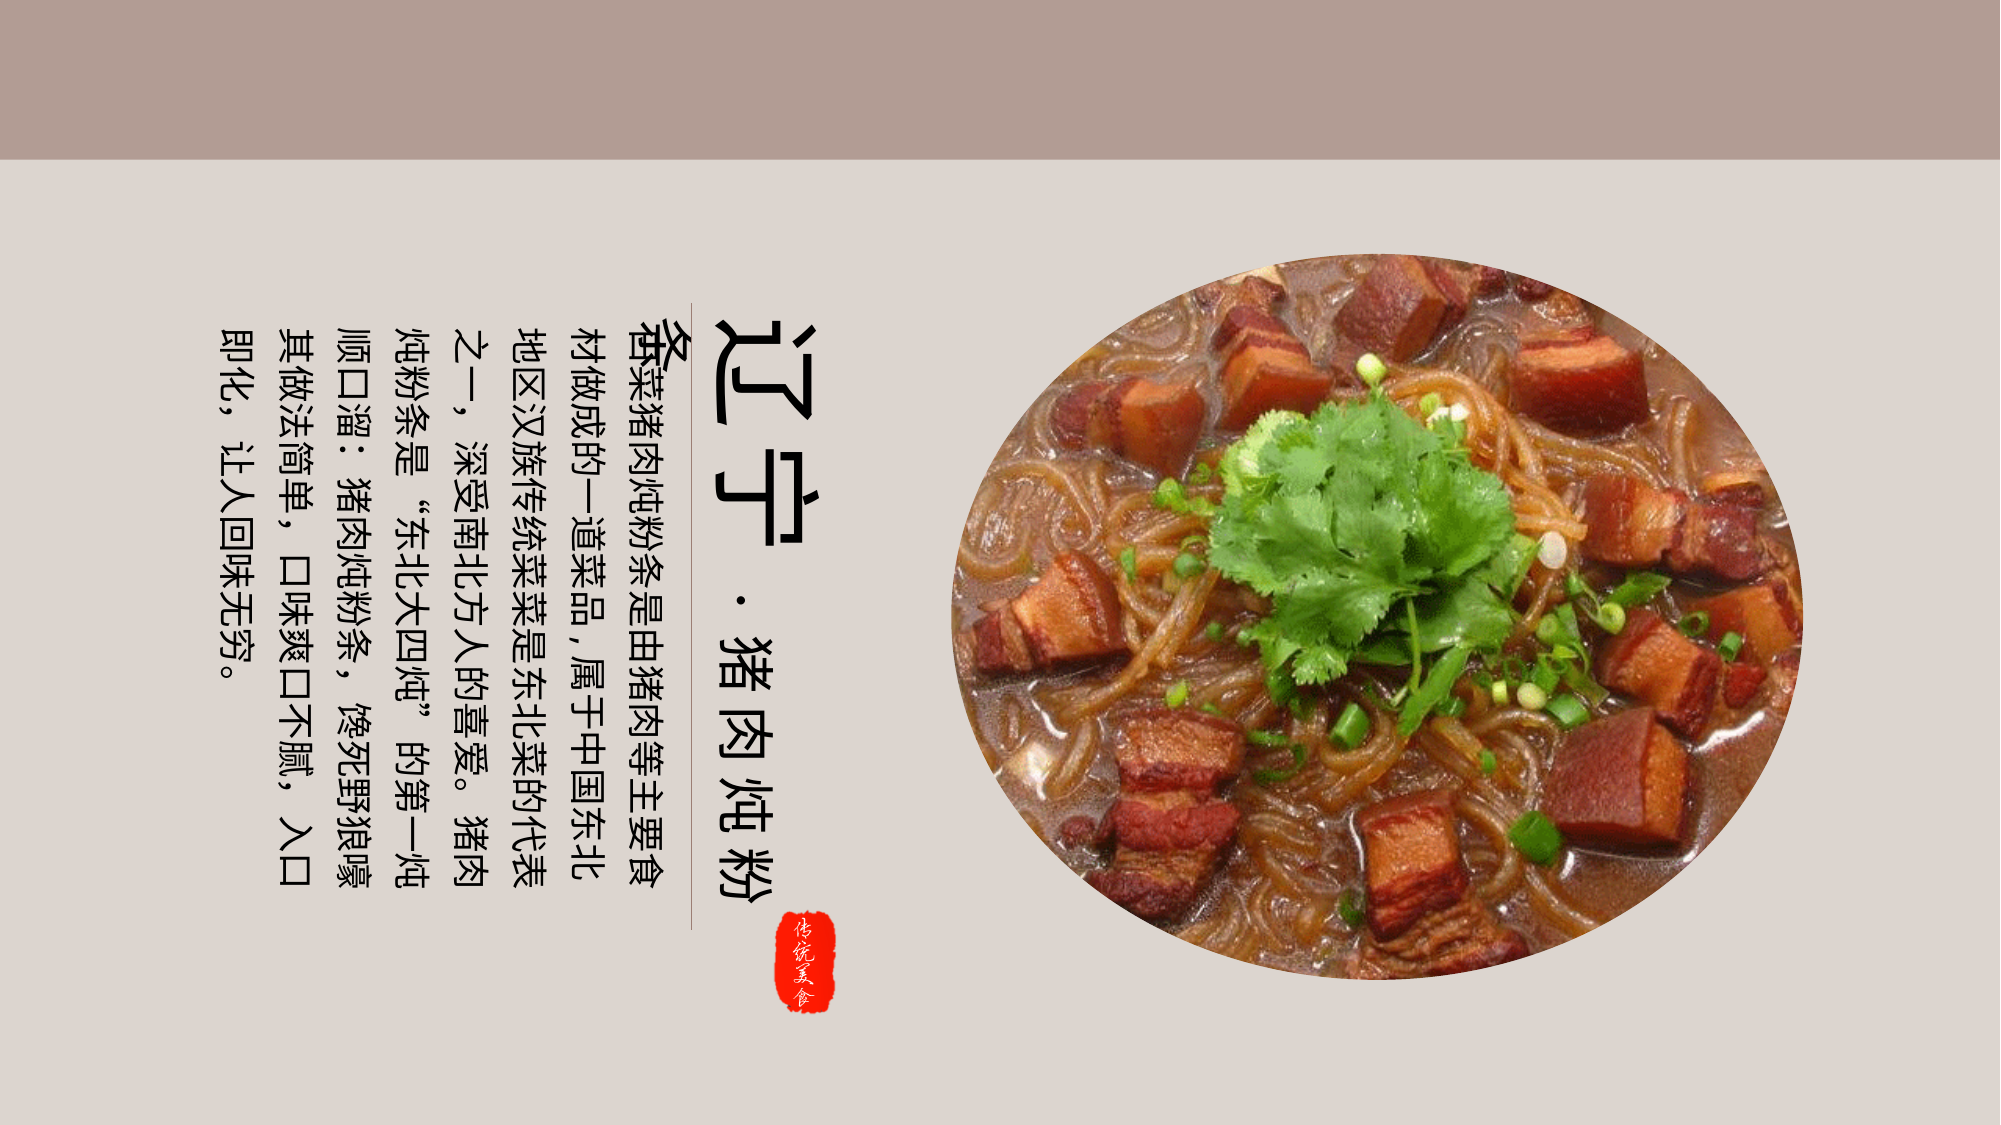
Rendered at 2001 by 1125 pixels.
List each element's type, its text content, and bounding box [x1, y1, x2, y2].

text_box 辽宁·猪肉炖粉条 [677, 301, 845, 978]
picture [951, 253, 1804, 980]
text_box [0, 0, 2000, 161]
text_box 白菜猪肉炖粉条是由猪肉等主要食材做成的一道菜品,属于中国东北地区汉族传统菜菜是东北菜的代表之一，深受南北方人的喜爱。猪肉炖粉条是“东北大四炖”的第一炖 顺口溜：猪肉炖粉条，馋死野狼嚎其做法简单，口味爽口不腻，入口即化，让人回味无穷。 [188, 312, 691, 922]
picture [756, 894, 867, 1030]
